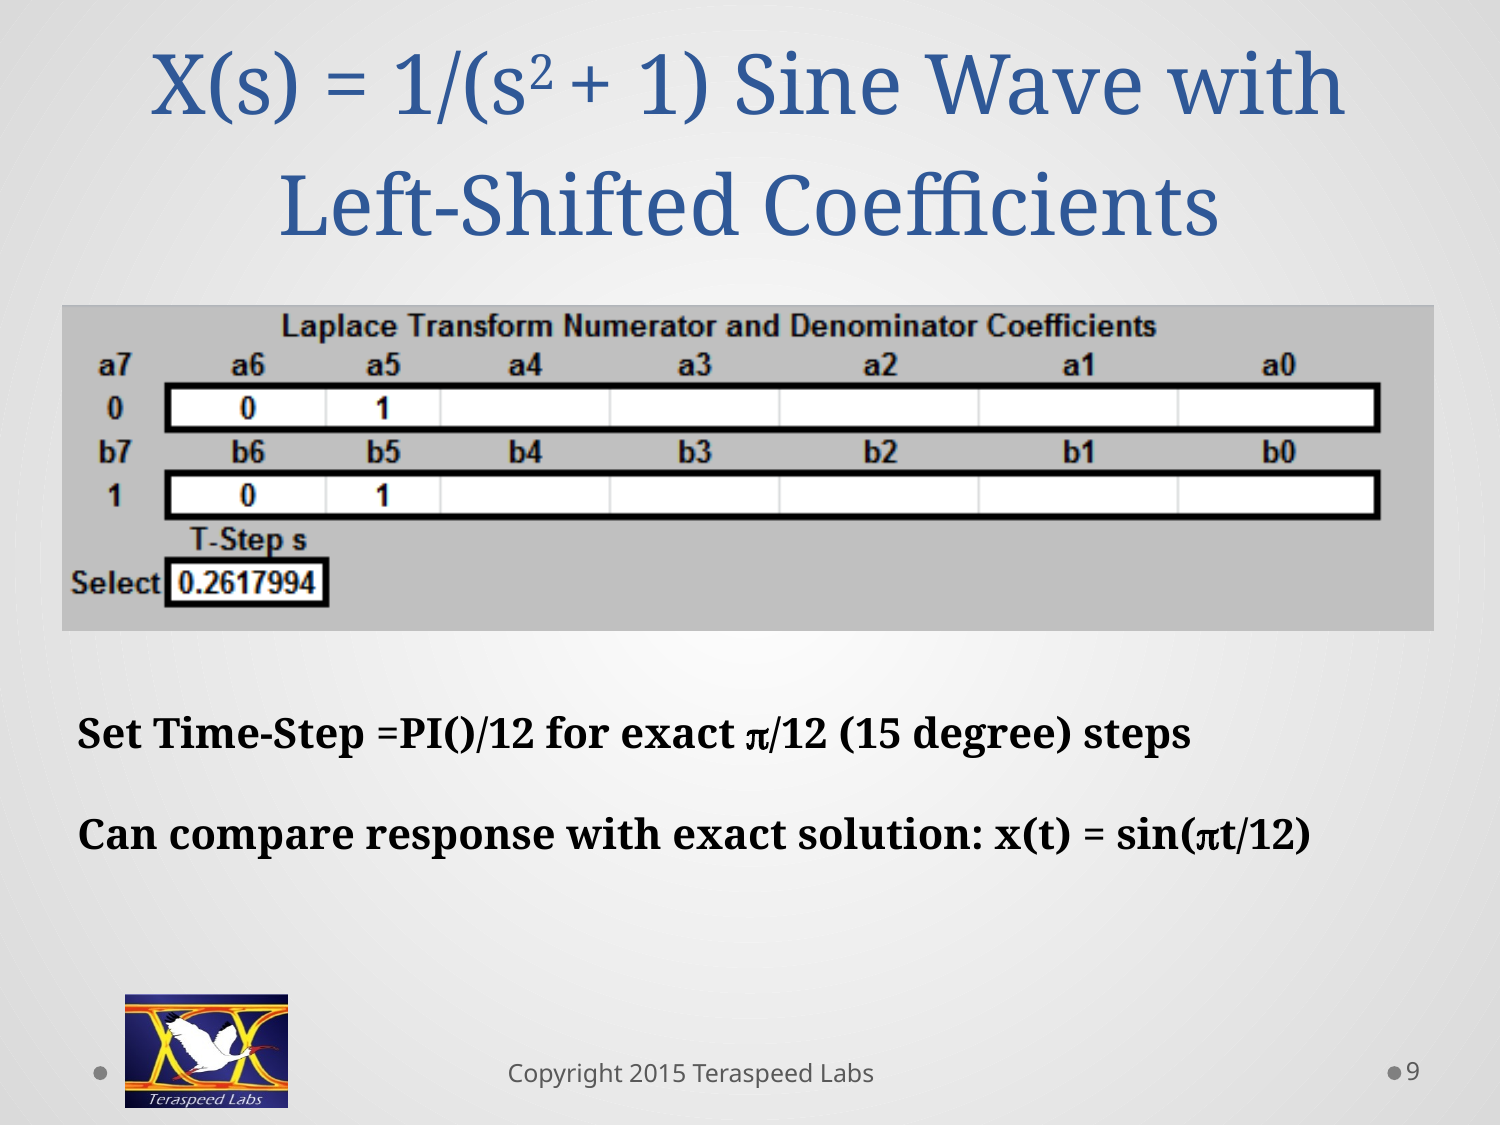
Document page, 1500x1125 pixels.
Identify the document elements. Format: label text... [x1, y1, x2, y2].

title X(s) = 1/(s2 + 1) Sine Wave with Left-Shifted Coefficients [75, 0, 1425, 263]
text_box Set Time-Step =PI()/12 for exact p/12 (15 degree) steps Can compare response with exact solution: x(t) = sin(pt/12) [62, 699, 1434, 865]
footer Copyright 2015 Teraspeed Labs [500, 1044, 968, 1105]
slide_number 9 [1401, 1042, 1494, 1103]
picture [125, 994, 288, 1108]
picture [62, 305, 1434, 632]
